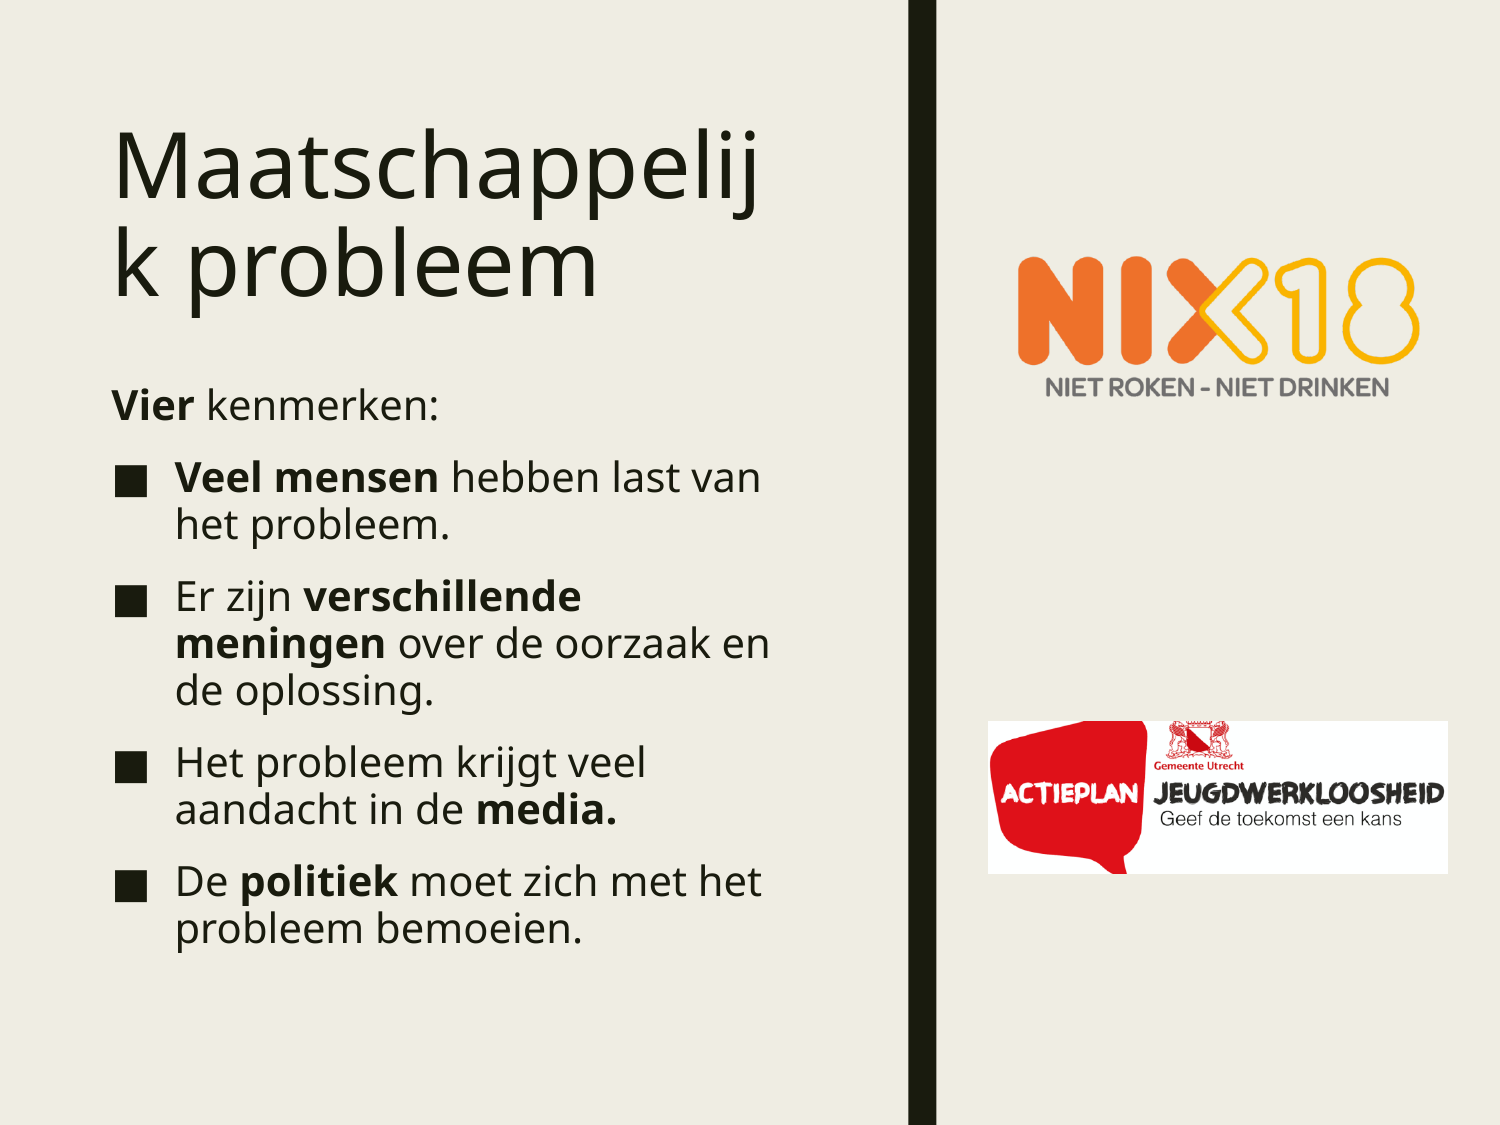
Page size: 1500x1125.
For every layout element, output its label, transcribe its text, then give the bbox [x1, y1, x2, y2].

text_box [0, 0, 906, 1125]
picture [988, 721, 1448, 874]
title Maatschappelijk probleem [96, 112, 810, 357]
picture [988, 222, 1448, 432]
list Vier kenmerken: Veel mensen hebben last van het probleem. Er zijn verschillende meningen over de oorzaak en de oplossing. Het probleem krijgt veel aandacht in de media. De politiek moet zich met het probleem bemoeien. [96, 375, 810, 963]
text_box [906, 0, 939, 1125]
text_box [939, 0, 1500, 1125]
